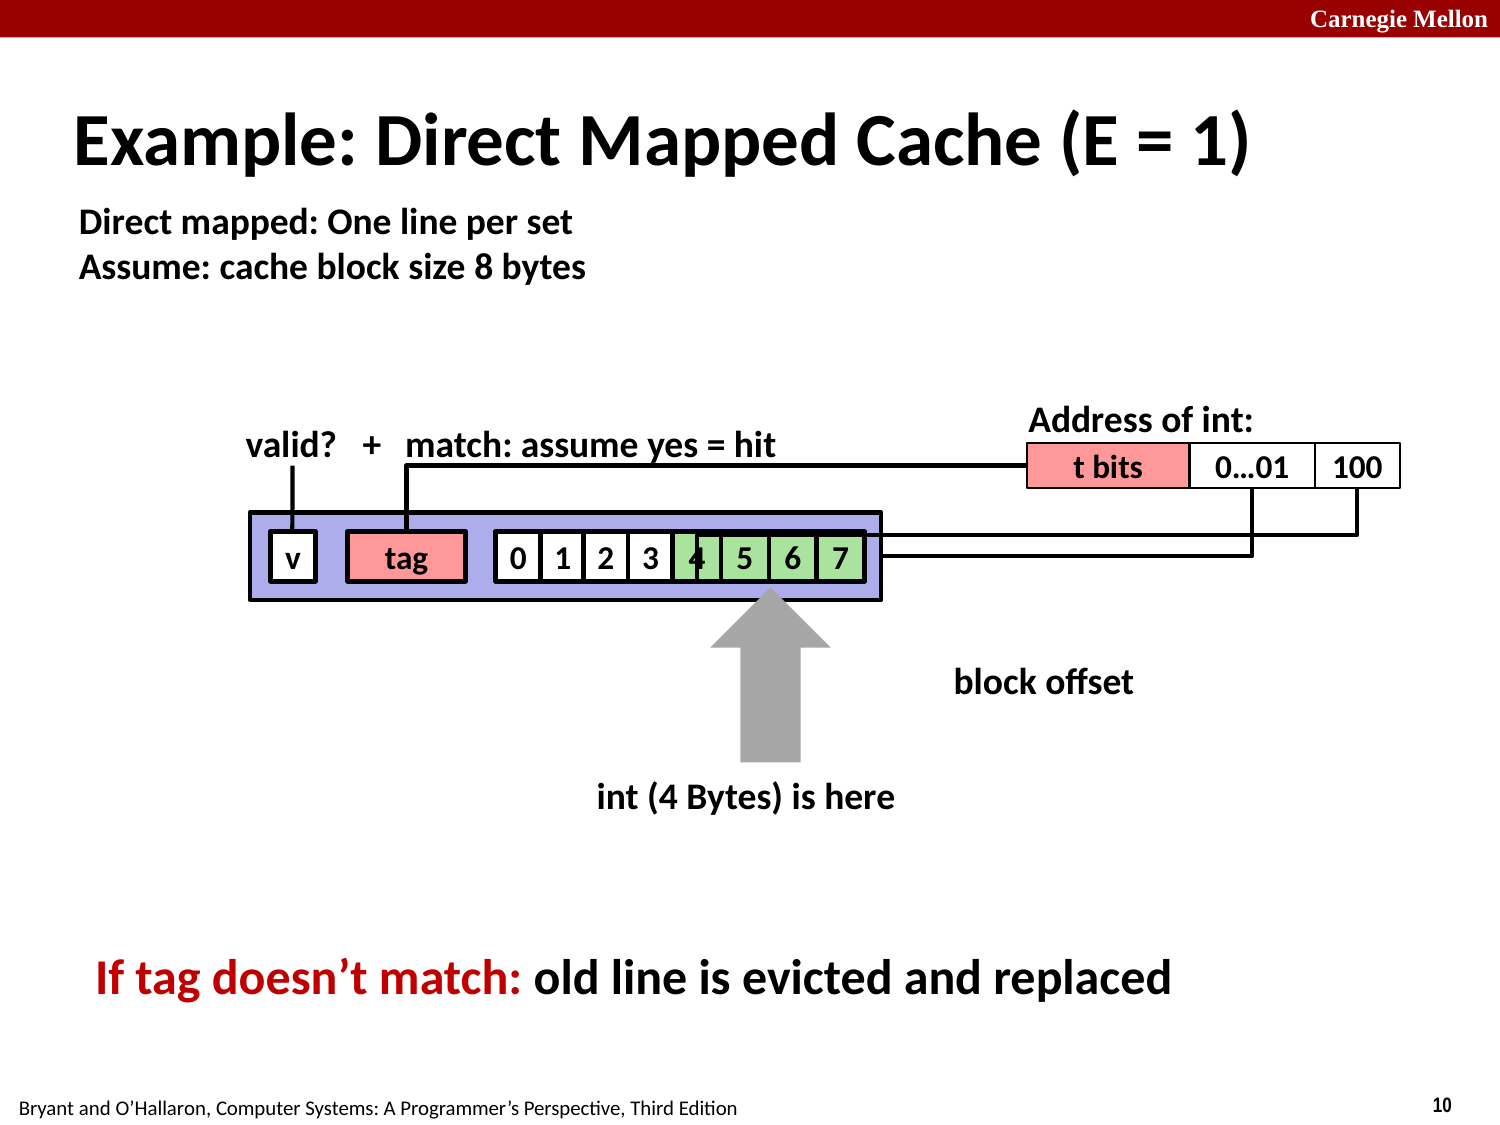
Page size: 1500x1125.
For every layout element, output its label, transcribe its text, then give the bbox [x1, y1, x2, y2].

text_box 3 [628, 541, 672, 582]
text_box 2 [583, 541, 628, 582]
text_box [1079, 336, 1102, 708]
text_box block offset [938, 649, 974, 710]
text_box 6 [769, 541, 817, 582]
text_box Address of int: [1106, 387, 1270, 448]
text_box 4 [672, 541, 721, 582]
title Example: Direct Mapped Cache (E = 1) [58, 72, 1305, 199]
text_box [406, 465, 974, 532]
text_box v [270, 531, 316, 582]
text_box 7 [817, 541, 865, 582]
text_box 100 [1314, 443, 1400, 488]
text_box [710, 587, 831, 763]
text_box 0 [495, 541, 540, 582]
text_box Direct mapped: One line per set Assume: cache block size 8 bytes [64, 189, 602, 295]
text_box [249, 512, 882, 600]
text_box 0…01 [1189, 443, 1314, 488]
text_box 5 [721, 541, 769, 582]
text_box block offset [1106, 649, 1150, 710]
text_box t bits [1106, 448, 1189, 488]
text_box valid? + [230, 412, 397, 473]
text_box 1 [540, 541, 583, 582]
text_box int (4 Bytes) is here [581, 764, 911, 825]
text_box tag [347, 531, 466, 582]
text_box If tag doesn’t match: old line is evicted and replaced [80, 937, 1188, 1013]
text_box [980, 204, 1075, 865]
text_box match: assume yes = hit [397, 412, 792, 473]
